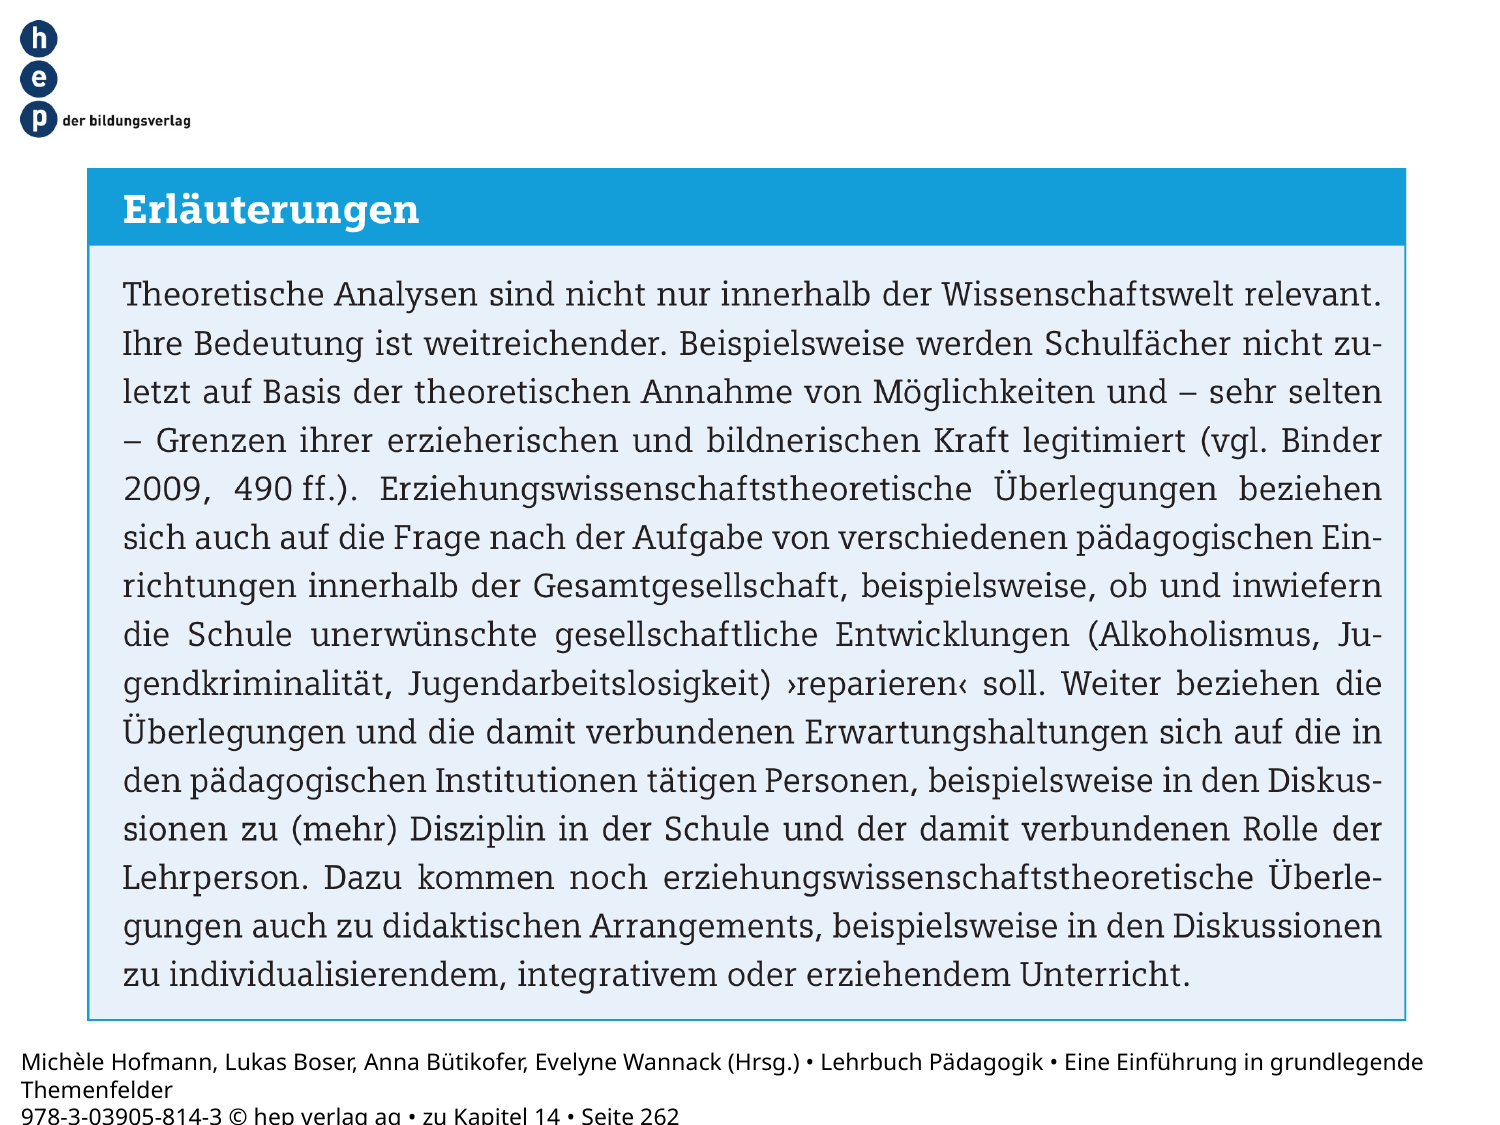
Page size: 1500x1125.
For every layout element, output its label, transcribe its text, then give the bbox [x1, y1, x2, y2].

text_box Michèle Hofmann, Lukas Boser, Anna Bütikofer, Evelyne Wannack (Hrsg.) • Lehrbuch Pädagogik • Eine Einführung in grundlegende Themenfelder 978-3-03905-814-3 © hep verlag ag • zu Kapitel 14 • Seite 262 [20, 1047, 1480, 1125]
picture [20, 20, 195, 139]
picture [87, 166, 1409, 1021]
